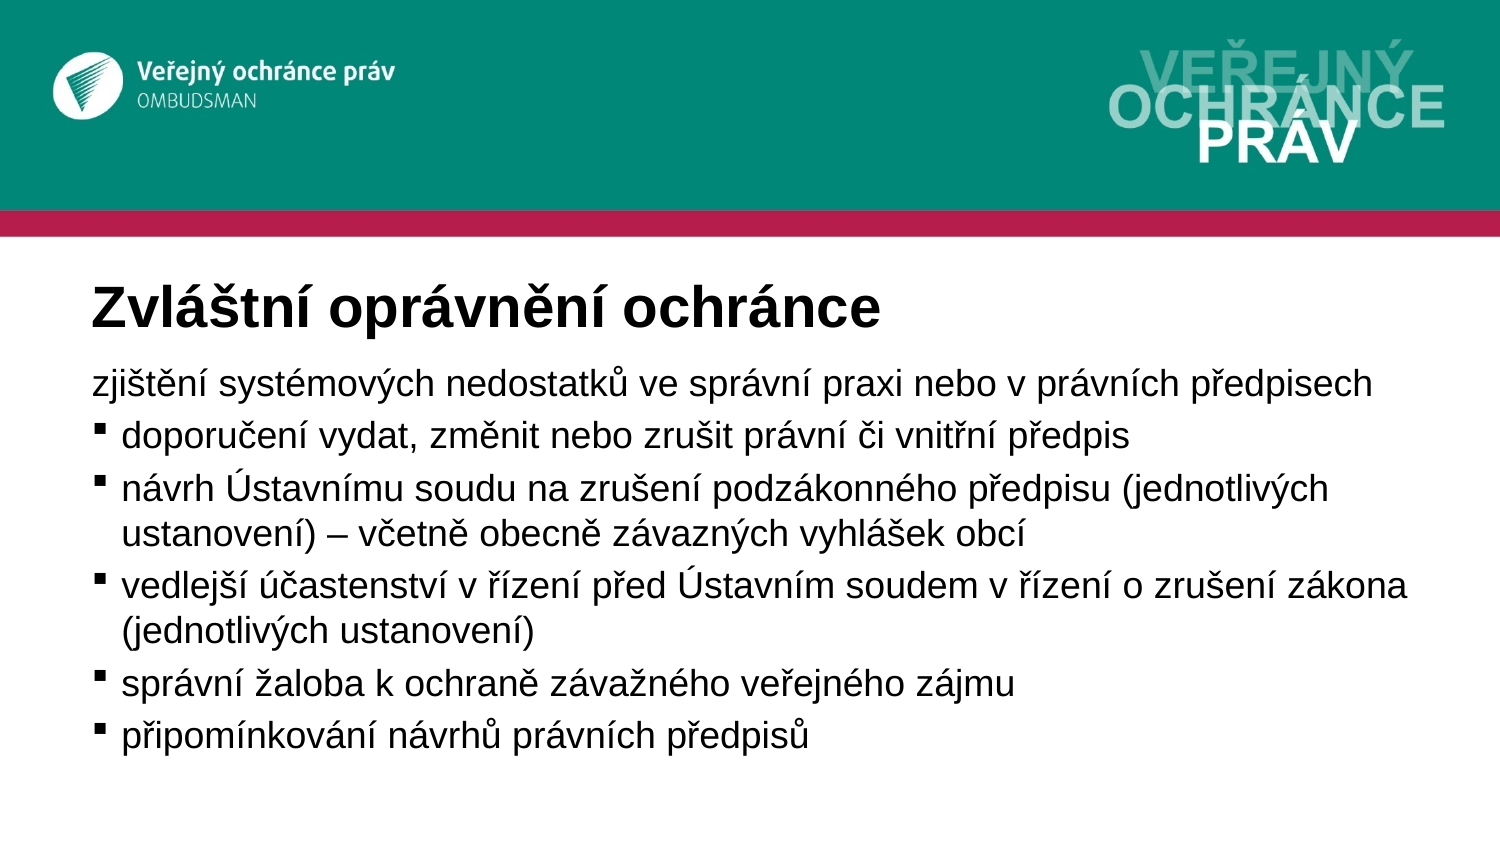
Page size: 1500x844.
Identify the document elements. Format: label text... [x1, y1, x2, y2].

title Zvláštní oprávnění ochránce [76, 268, 1427, 340]
picture [0, 0, 1500, 799]
list zjištění systémových nedostatků ve správní praxi nebo v právních předpisech doporučení vydat, změnit nebo zrušit právní či vnitřní předpis návrh Ústavnímu soudu na zrušení podzákonného předpisu (jednotlivých ustanovení) – včetně obecně závazných vyhlášek obcí vedlejší účastenství v řízení před Ústavním soudem v řízení o zrušení zákona (jednotlivých ustanovení) správní žaloba k ochraně závažného veřejného zájmu připomínkování návrhů právních předpisů [76, 351, 1424, 789]
